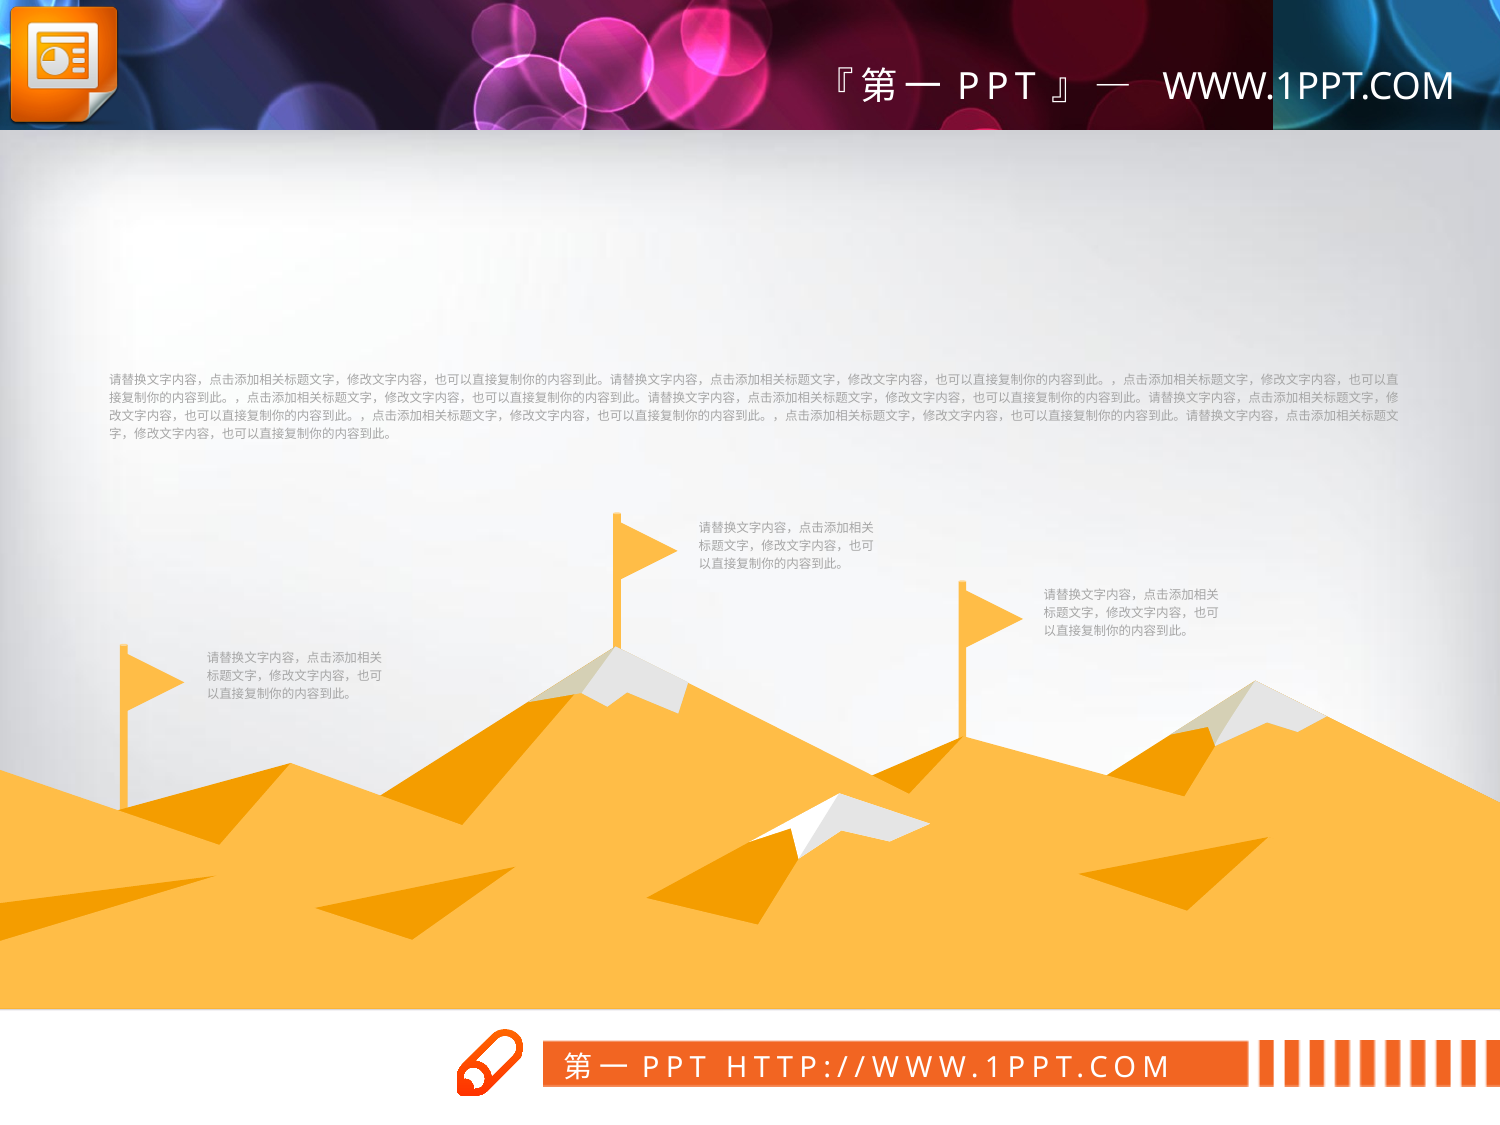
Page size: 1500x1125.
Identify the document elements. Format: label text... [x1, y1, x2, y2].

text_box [958, 580, 1024, 644]
text_box 请替换文字内容，点击添加相关标题文字，修改文字内容，也可以直接复制你的内容到此。请替换文字内容，点击添加相关标题文字，修改文字内容，也可以直接复制你的内容到此。，点击添加相关标题文字，修改文字内容，也可以直接复制你的内容到此。，点击添加相关标题文字，修改文字内容，也可以直接复制你的内容到此。请替换文字内容，点击添加相关标题文字，修改文字内容，也可以直接复制你的内容到此。请替换文字内容，点击添加相关标题文字，修改文字内容，也可以直接复制你的内容到此。，点击添加相关标题文字，修改文字内容，也可以直接复制你的内容到此。，点击添加相关标题文字，修改文字内容，也可以直接复制你的内容到此。请替换文字内容，点击添加相关标题文字，修改文字内容，也可以直接复制你的内容到此。 [109, 369, 1402, 441]
picture [0, 0, 1500, 646]
text_box 请替换文字内容，点击添加相关标题文字，修改文字内容，也可以直接复制你的内容到此。 [698, 517, 881, 572]
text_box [0, 793, 1500, 1009]
picture [543, 1040, 1500, 1087]
text_box 请替换文字内容，点击添加相关标题文字，修改文字内容，也可以直接复制你的内容到此。 [1043, 583, 1226, 638]
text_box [0, 646, 1500, 791]
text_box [612, 512, 678, 644]
